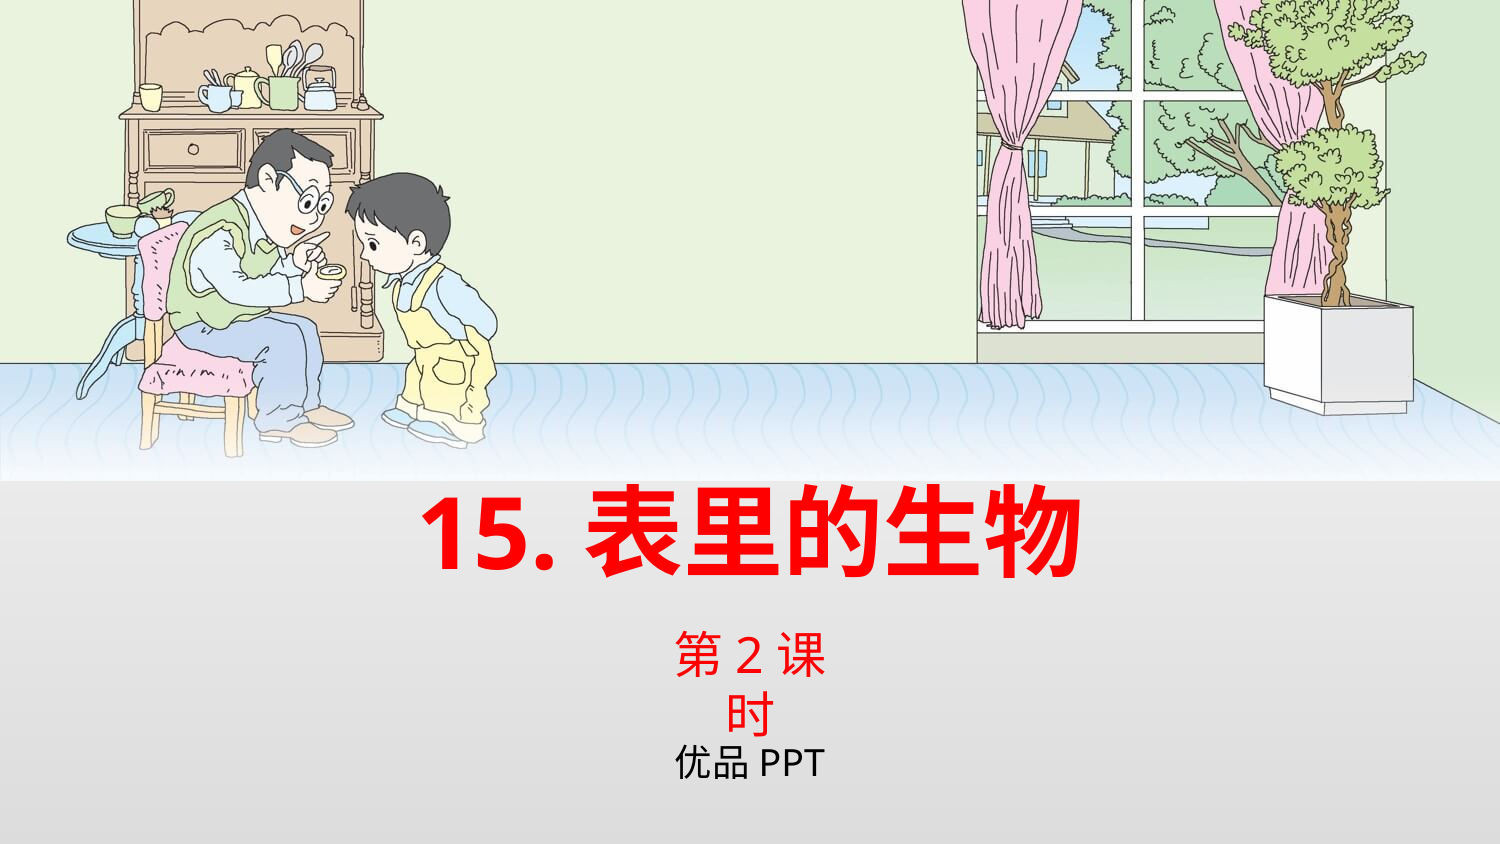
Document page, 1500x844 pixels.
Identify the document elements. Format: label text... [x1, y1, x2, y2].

text_box 第2课时 [640, 617, 860, 726]
text_box 优品PPT [0, 726, 1500, 791]
picture [0, 0, 1500, 482]
text_box 15.表里的生物 [0, 482, 1500, 595]
